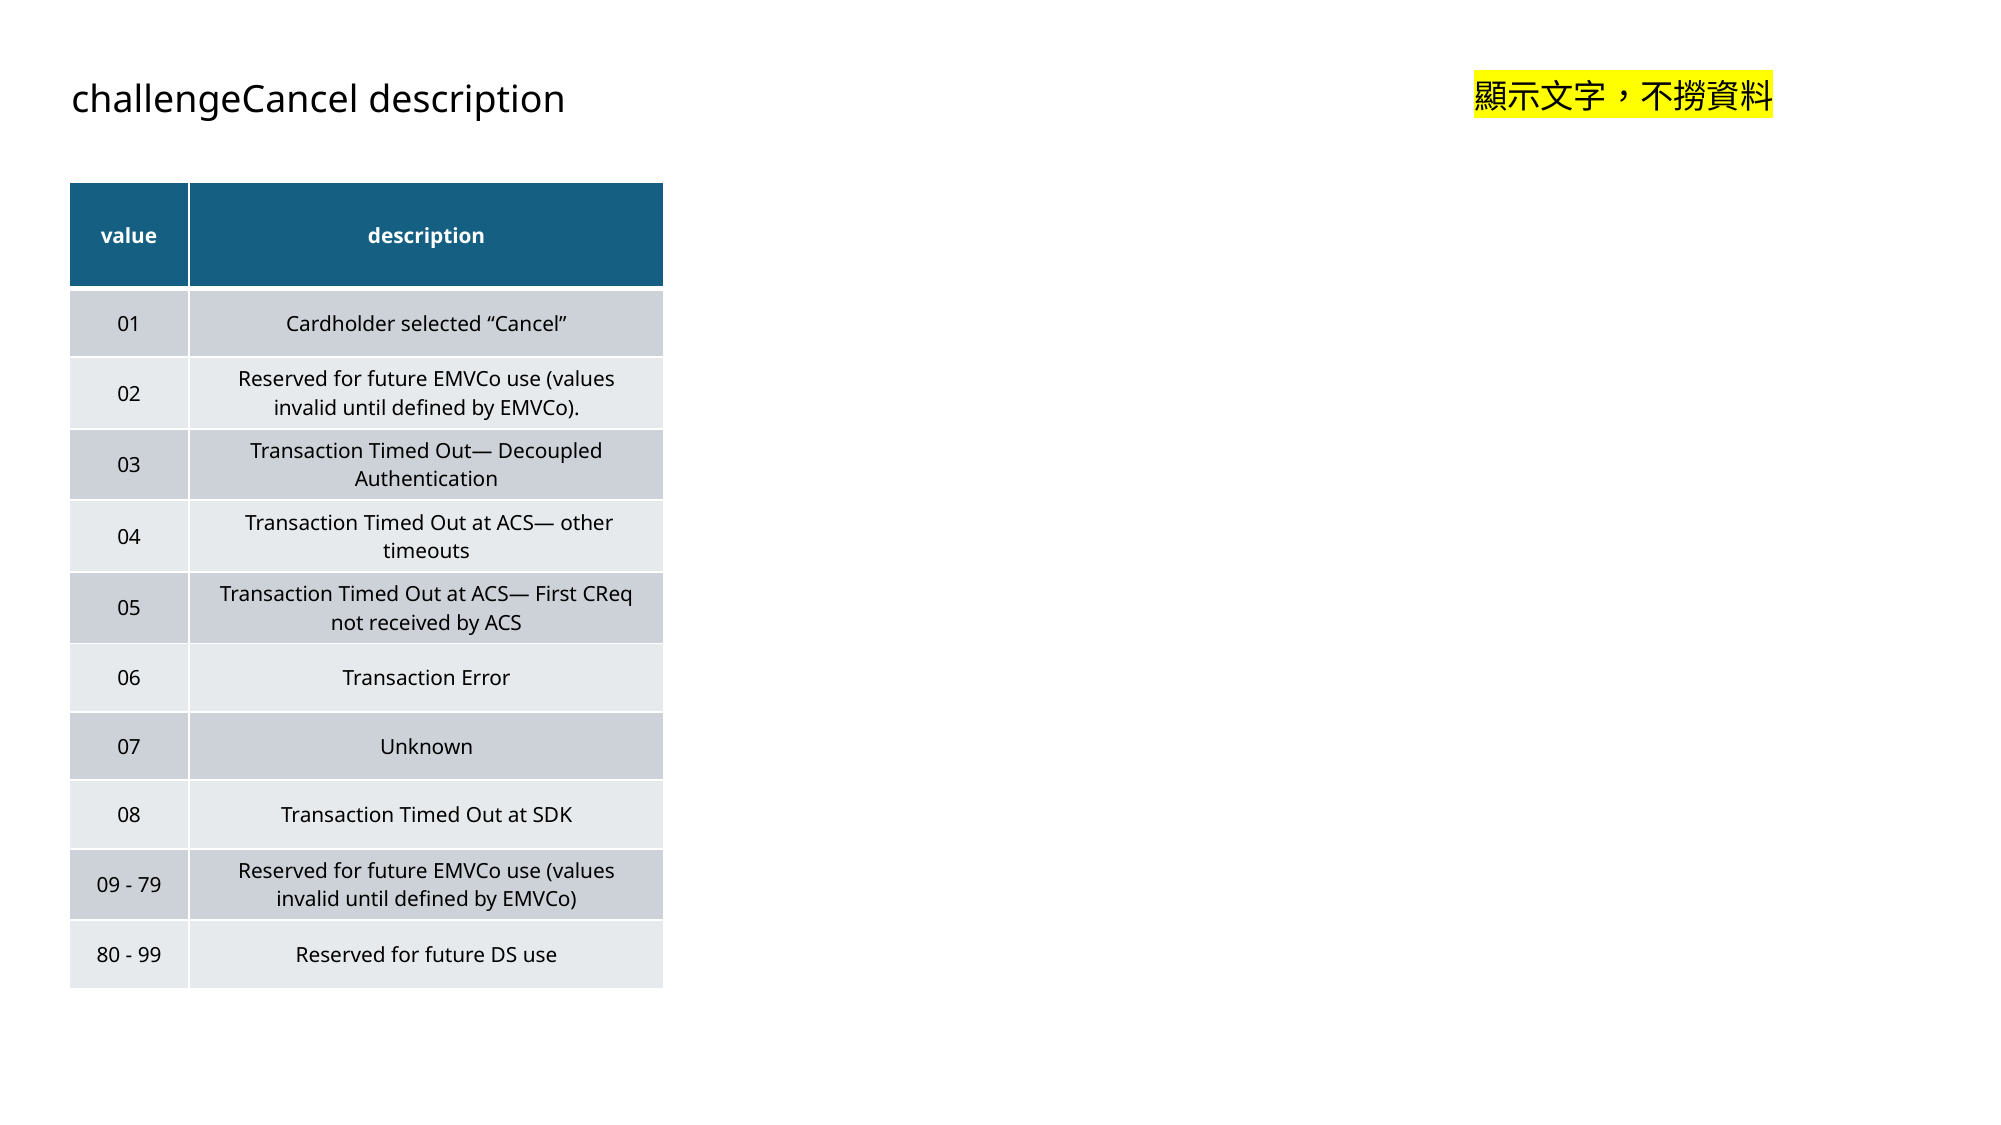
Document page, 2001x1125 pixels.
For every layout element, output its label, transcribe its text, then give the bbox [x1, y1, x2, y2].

text_box challengeCancel description [56, 67, 582, 128]
table_cell Reserved for future DS use [190, 921, 663, 988]
table_cell Transaction Timed Out at ACS— First CReq not received by ACS [190, 573, 663, 643]
table_cell Transaction Timed Out at SDK [190, 781, 663, 848]
table_cell Reserved for future EMVCo use (values invalid until defined by EMVCo) [190, 850, 663, 919]
table_cell 06 [70, 644, 188, 711]
table_cell 03 [70, 430, 188, 499]
table_cell 07 [70, 713, 188, 779]
table_cell 09 - 79 [70, 850, 188, 919]
table_cell 04 [70, 501, 188, 571]
table_cell 05 [70, 573, 188, 643]
table_cell Transaction Timed Out— Decoupled Authentication [190, 430, 663, 499]
table_cell Transaction Error [190, 644, 663, 711]
table_cell 80 - 99 [70, 921, 188, 988]
table_cell Transaction Timed Out at ACS— other timeouts [190, 501, 663, 571]
table_cell 01 [70, 291, 188, 356]
table_cell Reserved for future EMVCo use (values invalid until defined by EMVCo). [190, 358, 663, 428]
table_cell Unknown [190, 713, 663, 779]
text_box 顯示文字，不撈資料 [1459, 67, 1789, 123]
table_header description [190, 183, 663, 286]
table_cell Cardholder selected “Cancel” [190, 291, 663, 356]
table_cell 02 [70, 358, 188, 428]
table_cell 08 [70, 781, 188, 848]
table_header value [70, 183, 188, 286]
